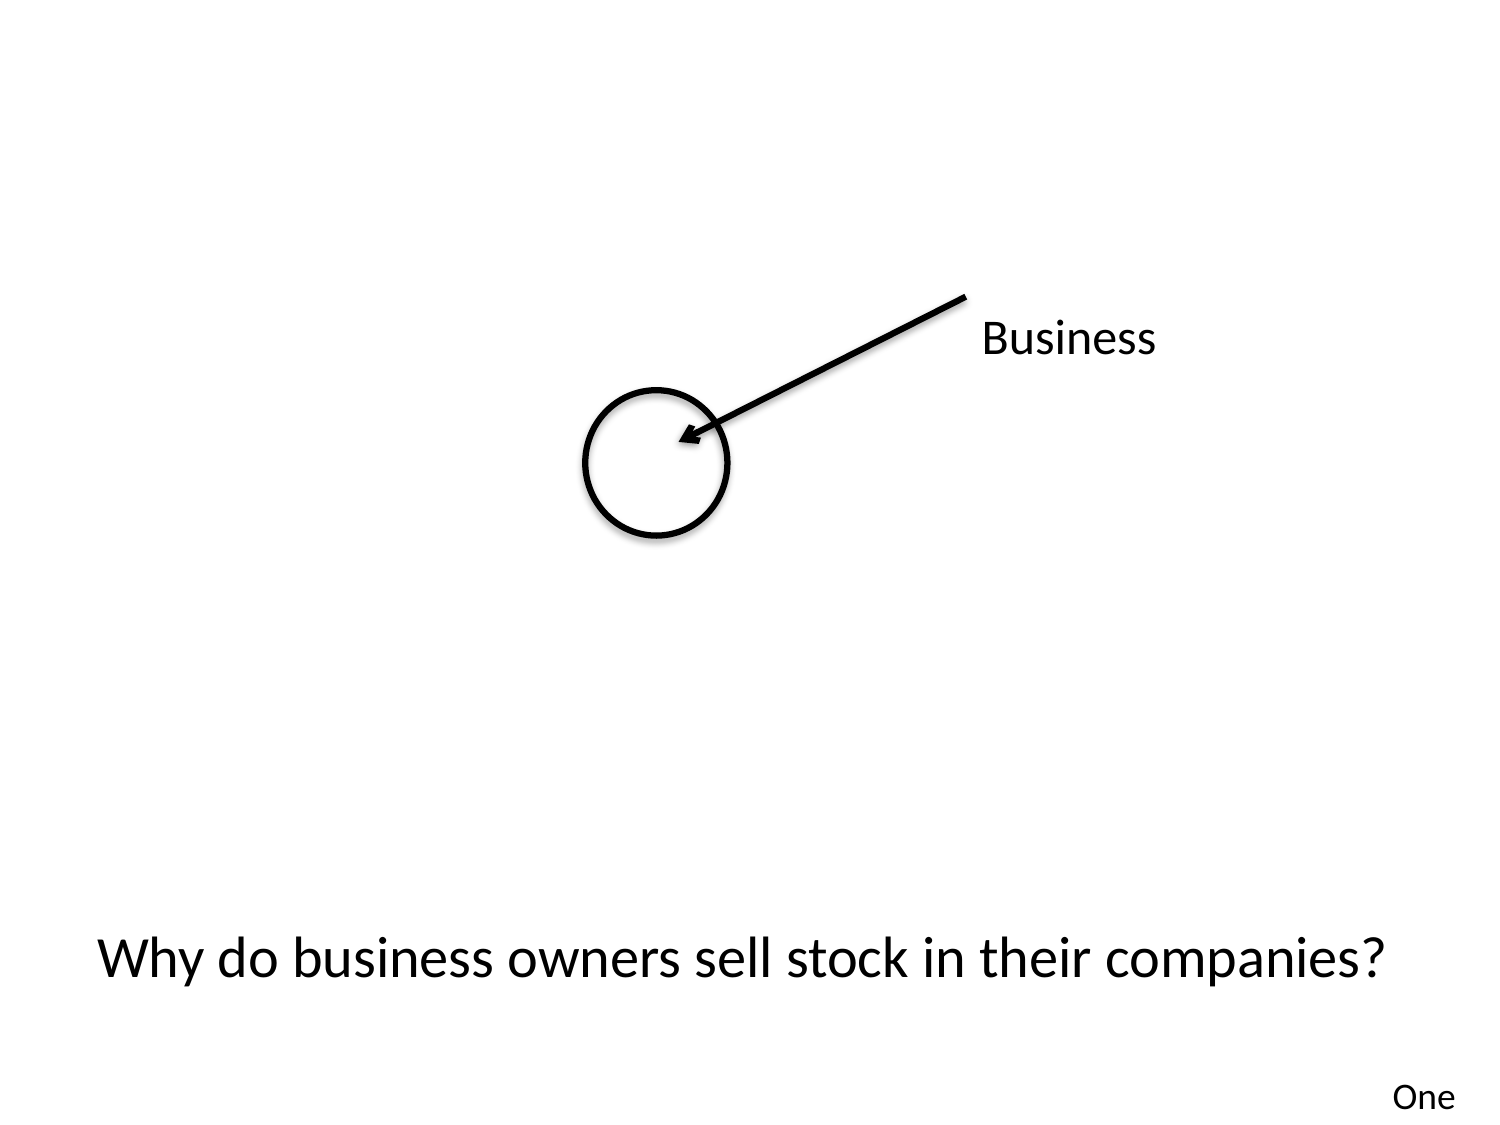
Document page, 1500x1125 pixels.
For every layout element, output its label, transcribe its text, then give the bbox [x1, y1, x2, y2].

text_box Why do business owners sell stock in their companies? [82, 911, 1472, 997]
text_box One [1377, 1064, 1471, 1125]
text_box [678, 296, 966, 443]
text_box Business [967, 296, 1172, 417]
text_box [584, 389, 729, 537]
